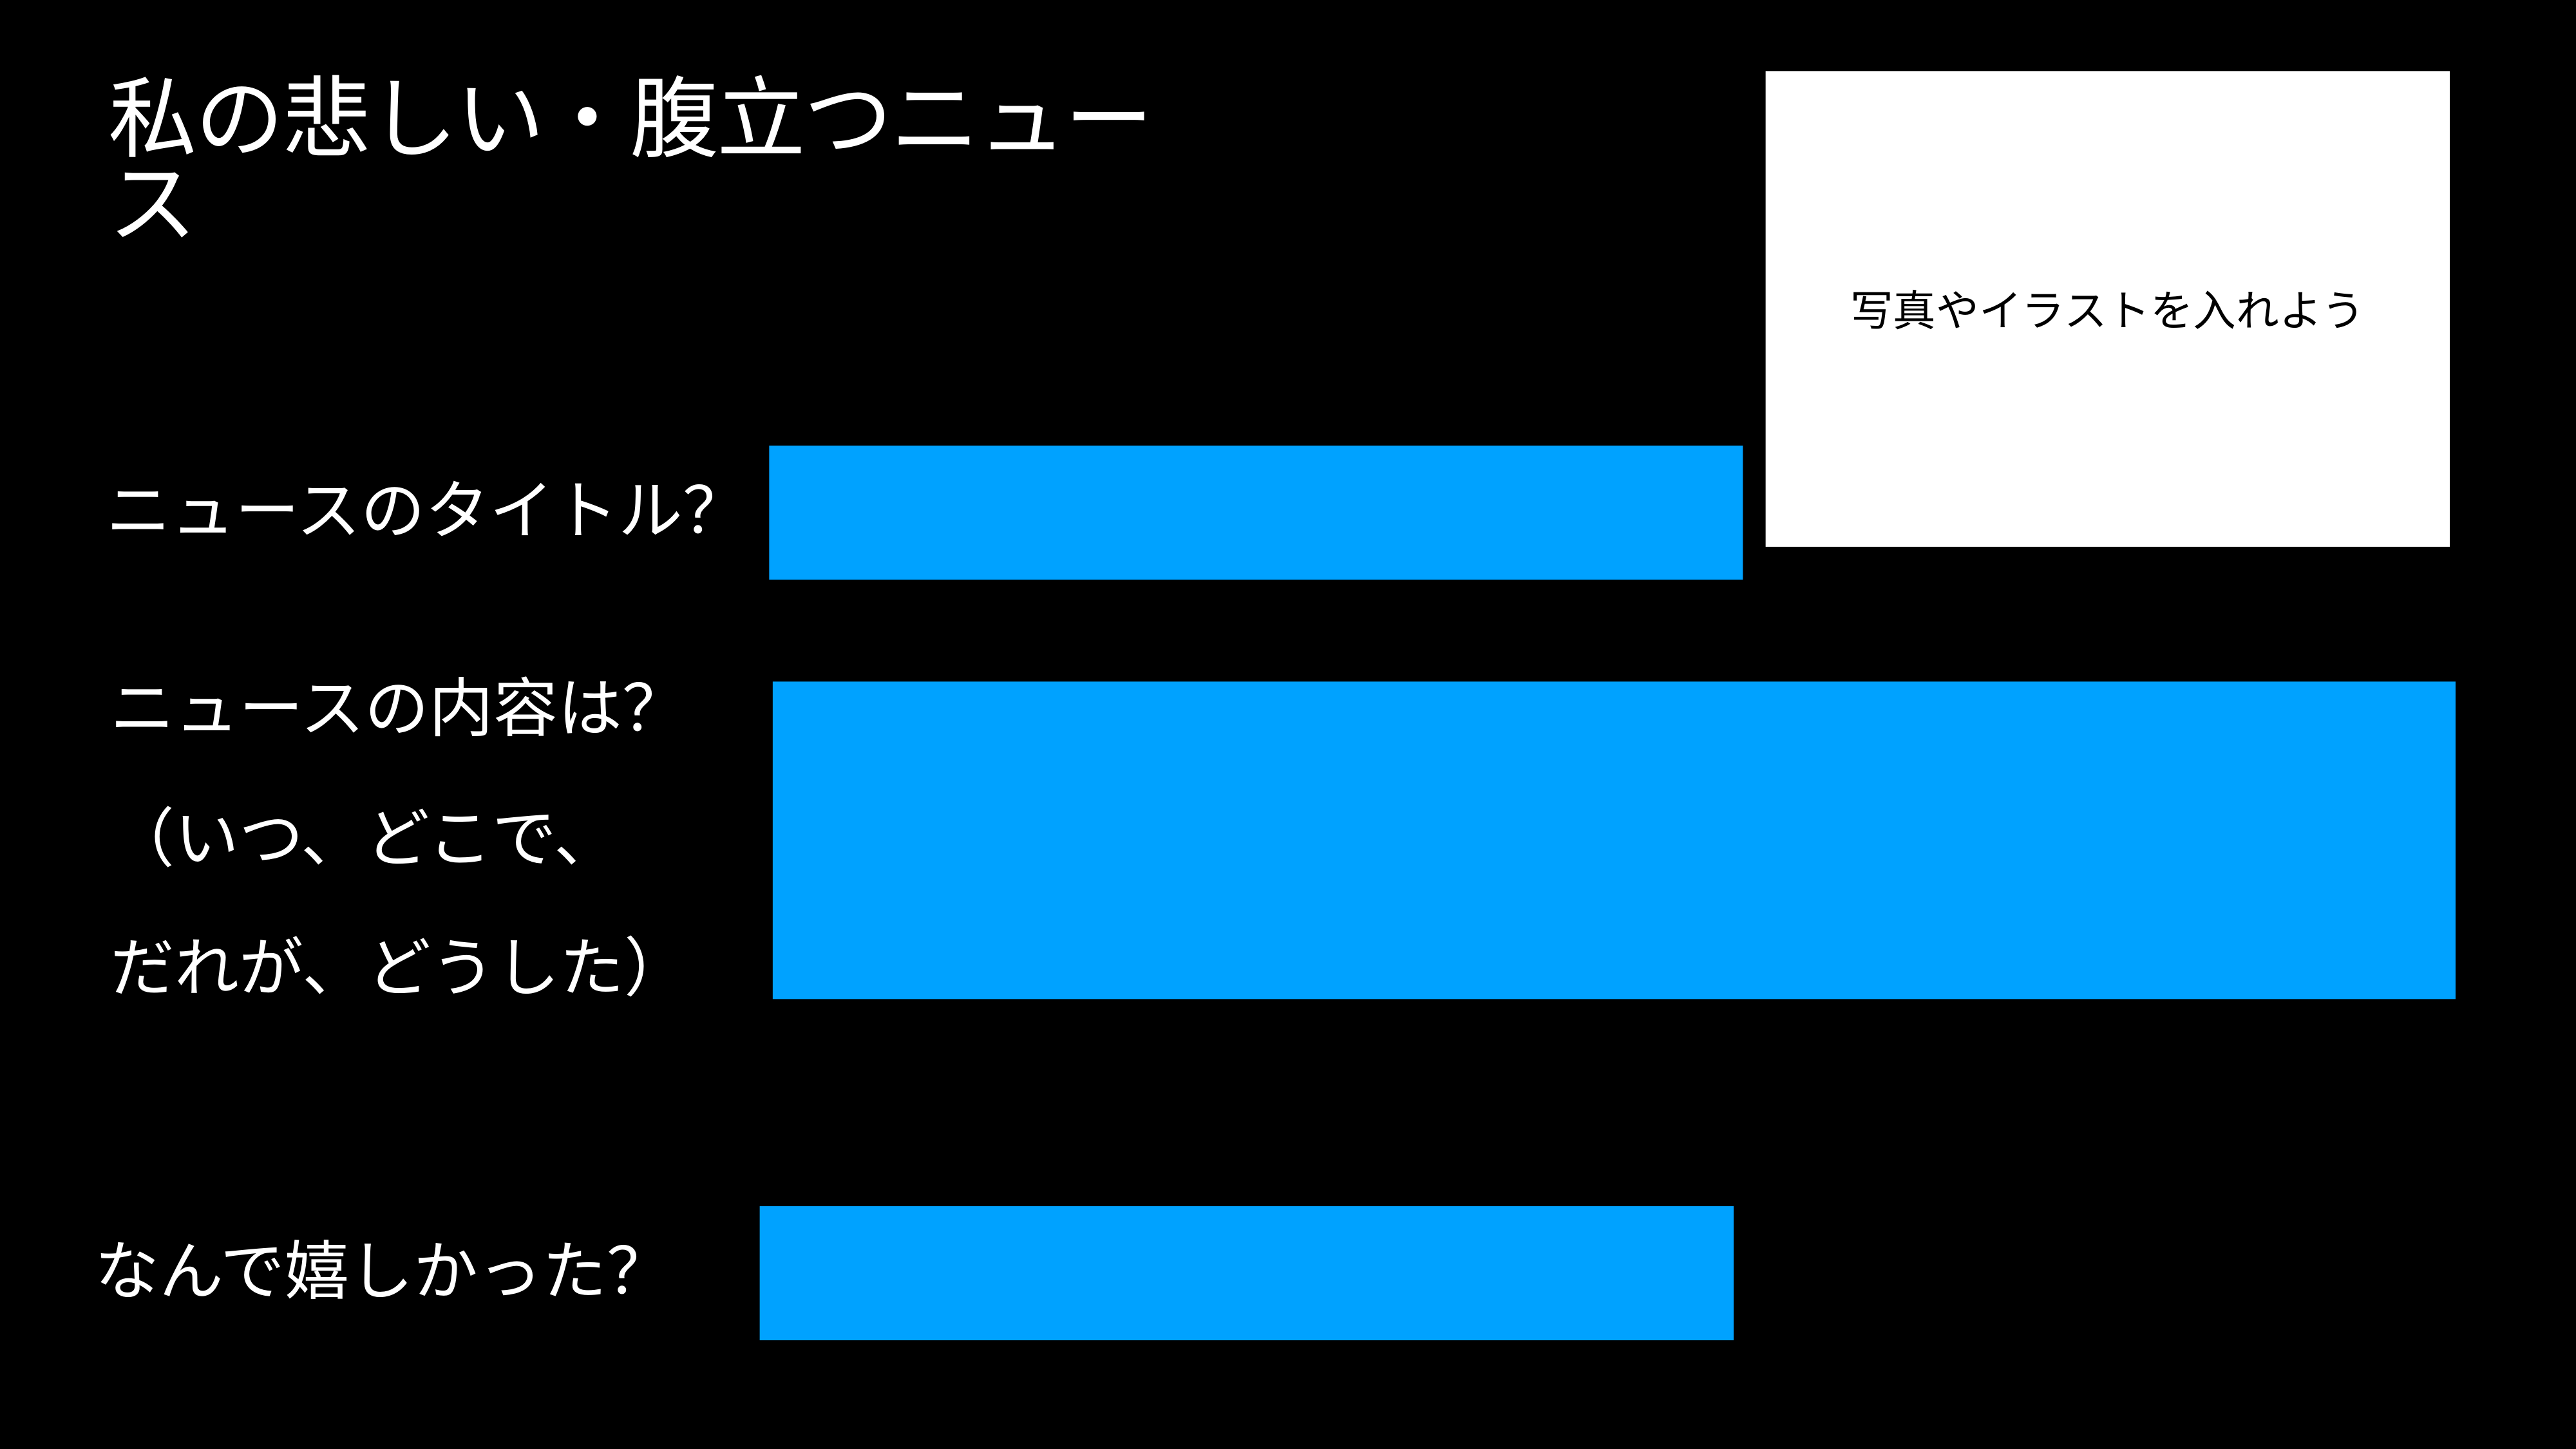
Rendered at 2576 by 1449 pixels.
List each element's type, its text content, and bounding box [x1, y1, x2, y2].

text_box [759, 1206, 1734, 1341]
text_box ニュースのタイトル？ [101, 472, 753, 553]
title 私の悲しい・腹立つニュース [102, 92, 1240, 243]
text_box [769, 445, 1743, 580]
text_box ニュースの内容は？ （いつ、どこで、 だれが、どうした） [105, 670, 695, 1010]
text_box [772, 681, 2456, 999]
text_box なんで嬉しかった？ [90, 1233, 677, 1314]
text_box 写真やイラストを入れよう [1765, 71, 2450, 547]
